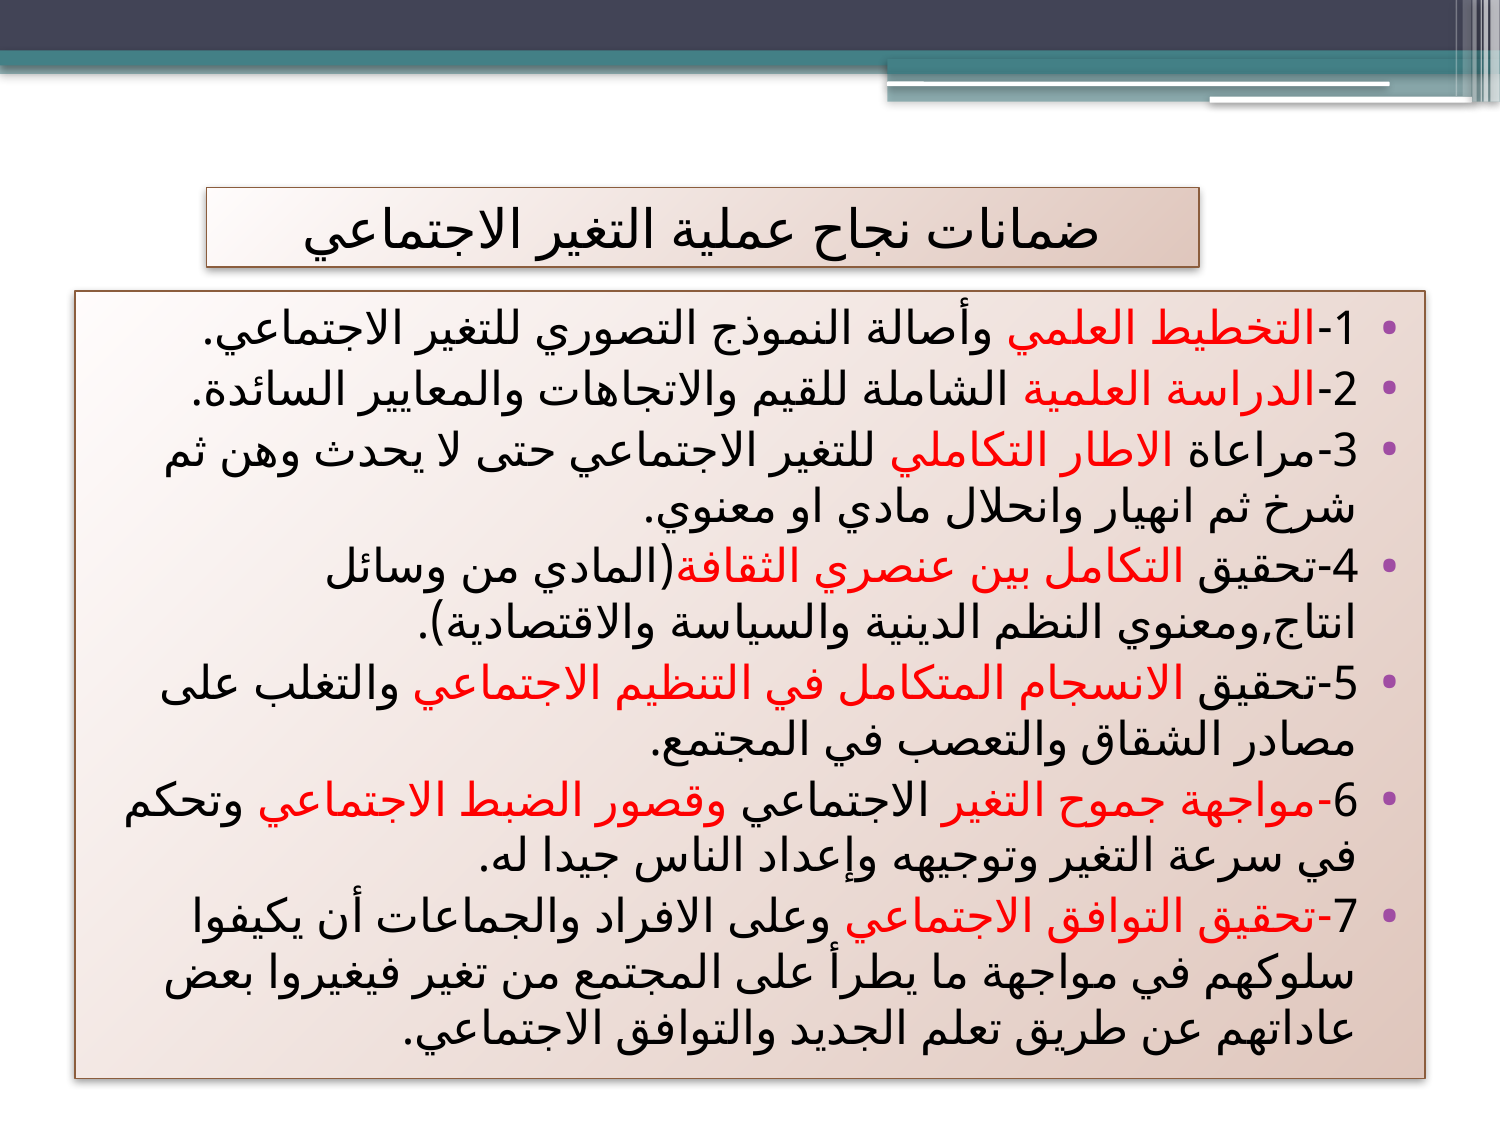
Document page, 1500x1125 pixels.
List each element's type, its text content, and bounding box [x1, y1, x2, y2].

list 1-التخطيط العلمي وأصالة النموذج التصوري للتغير الاجتماعي. 2-الدراسة العلمية الشاملة للقيم والاتجاهات والمعايير السائدة. 3-مراعاة الاطار التكاملي للتغير الاجتماعي حتى لا يحدث وهن ثم شرخ ثم انهيار وانحلال مادي او معنوي. 4-تحقيق التكامل بين عنصري الثقافة(المادي من وسائل انتاج,ومعنوي النظم الدينية والسياسة والاقتصادية). 5-تحقيق الانسجام المتكامل في التنظيم الاجتماعي والتغلب على مصادر الشقاق والتعصب في المجتمع. 6-مواجهة جموح التغير الاجتماعي وقصور الضبط الاجتماعي وتحكم في سرعة التغير وتوجيهه وإعداد الناس جيدا له. 7-تحقيق التوافق الاجتماعي وعلى الافراد والجماعات أن يكيفوا سلوكهم في مواجهة ما يطرأ على المجتمع من تغير فيغيروا بعض عاداتهم عن طريق تعلم الجديد والتوافق الاجتماعي. [74, 290, 1426, 1079]
title ضمانات نجاح عملية التغير الاجتماعي [206, 187, 1200, 268]
